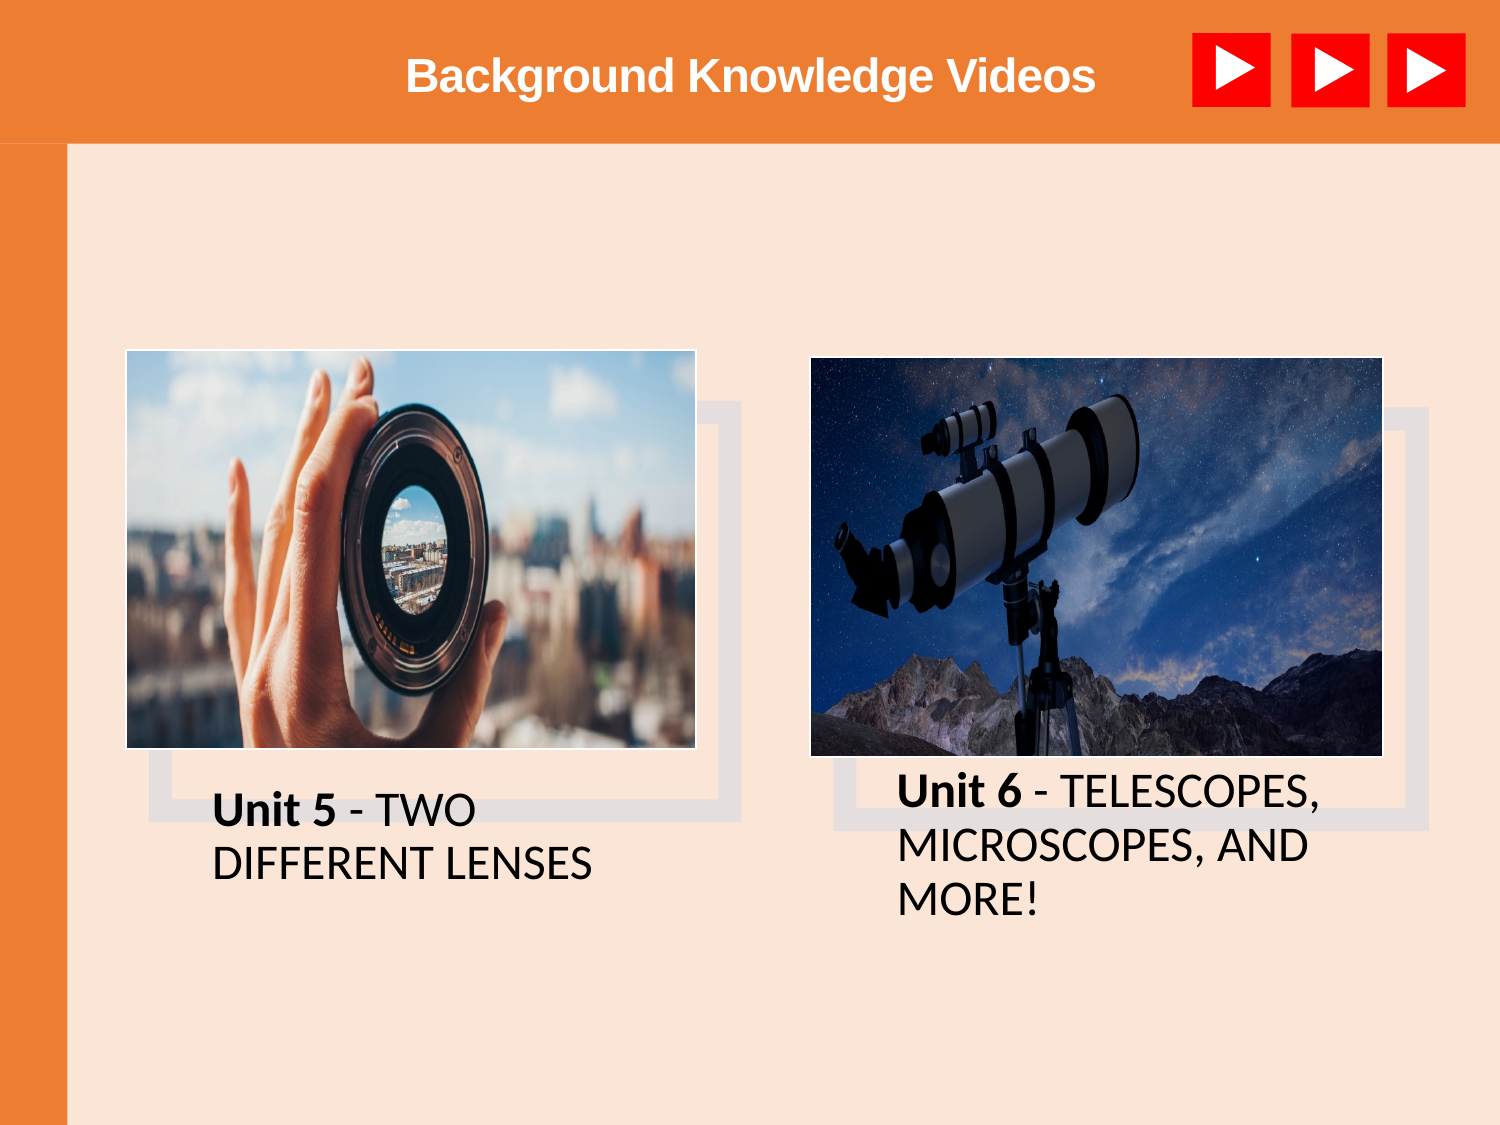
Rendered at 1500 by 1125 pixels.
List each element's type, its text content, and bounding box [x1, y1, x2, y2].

text_box Background Knowledge Videos [390, 37, 1124, 109]
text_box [809, 109, 1500, 1079]
text_box [0, 143, 68, 1125]
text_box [125, 103, 1084, 1069]
text_box [0, 0, 1500, 145]
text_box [1192, 33, 1466, 108]
